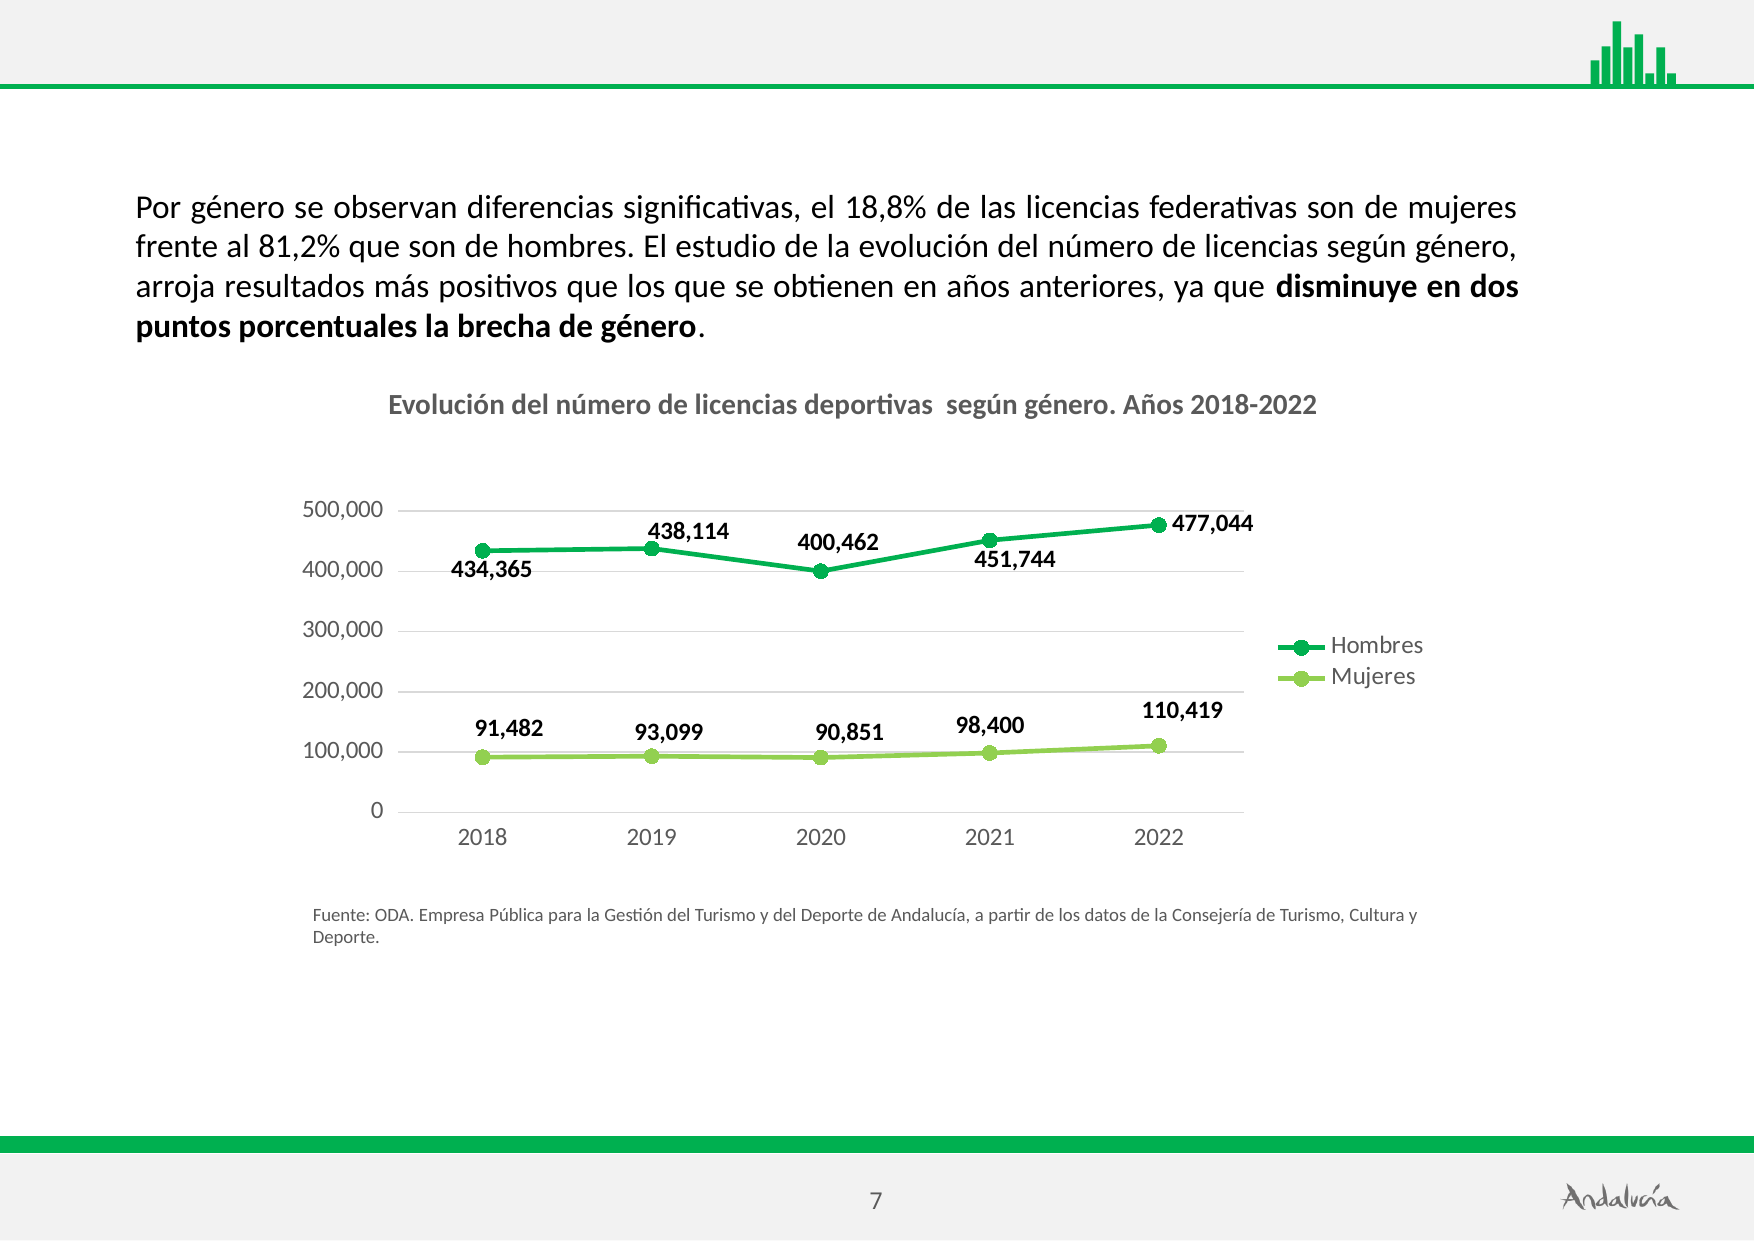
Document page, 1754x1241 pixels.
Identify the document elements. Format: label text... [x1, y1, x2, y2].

text_box Fuente: ODA. Empresa Pública para la Gestión del Turismo y del Deporte de Andalucía, a partir de los datos de la Consejería de Turismo, Cultura y Deporte. [298, 895, 1433, 956]
chart [262, 454, 1445, 872]
text_box Por género se observan diferencias significativas, el 18,8% de las licencias federativas son de mujeres frente al 81,2% que son de hombres. El estudio de la evolución del número de licencias según género, arroja resultados más positivos que los que se obtienen en años anteriores, ya que disminuye en dos puntos porcentuales la brecha de género. [120, 177, 1534, 352]
text_box Evolución del número de licencias deportivas según género. Años 2018-2022 [345, 378, 1362, 428]
picture [1560, 1183, 1680, 1210]
